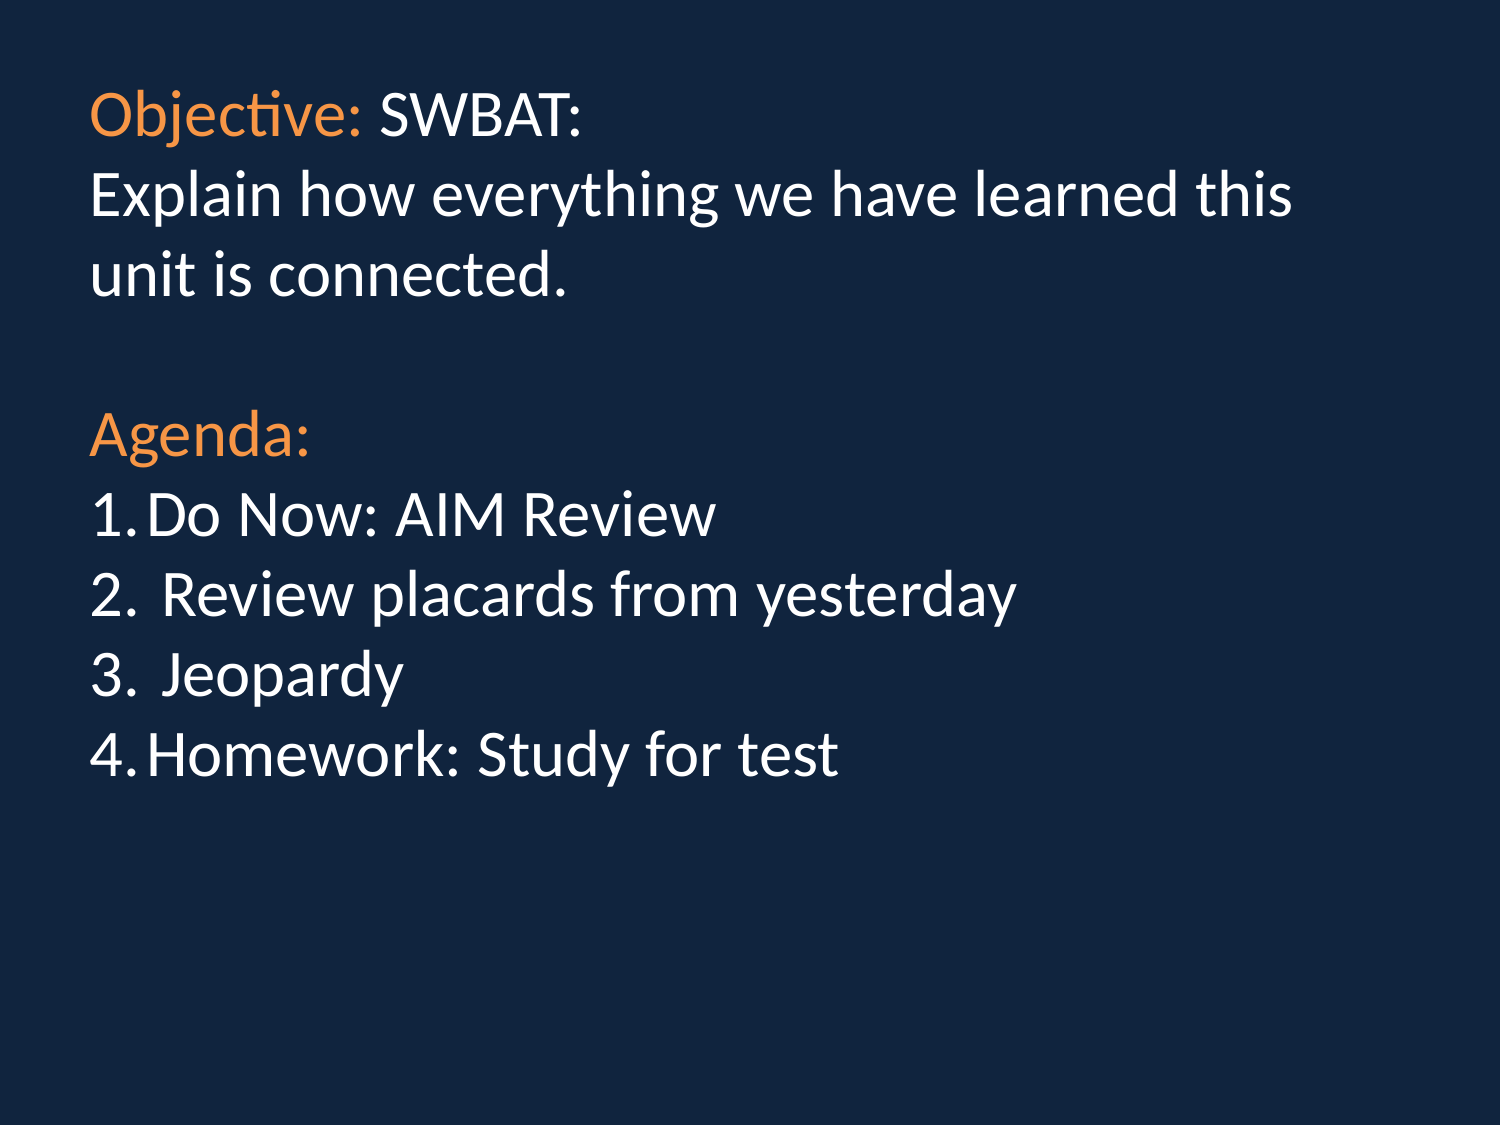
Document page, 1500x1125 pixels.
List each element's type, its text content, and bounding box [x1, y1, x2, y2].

text_box Objective: SWBAT: Explain how everything we have learned this unit is connected. Agenda: Do Now: AIM Review Review placards from yesterday Jeopardy Homework: Study for test [75, 62, 1400, 797]
